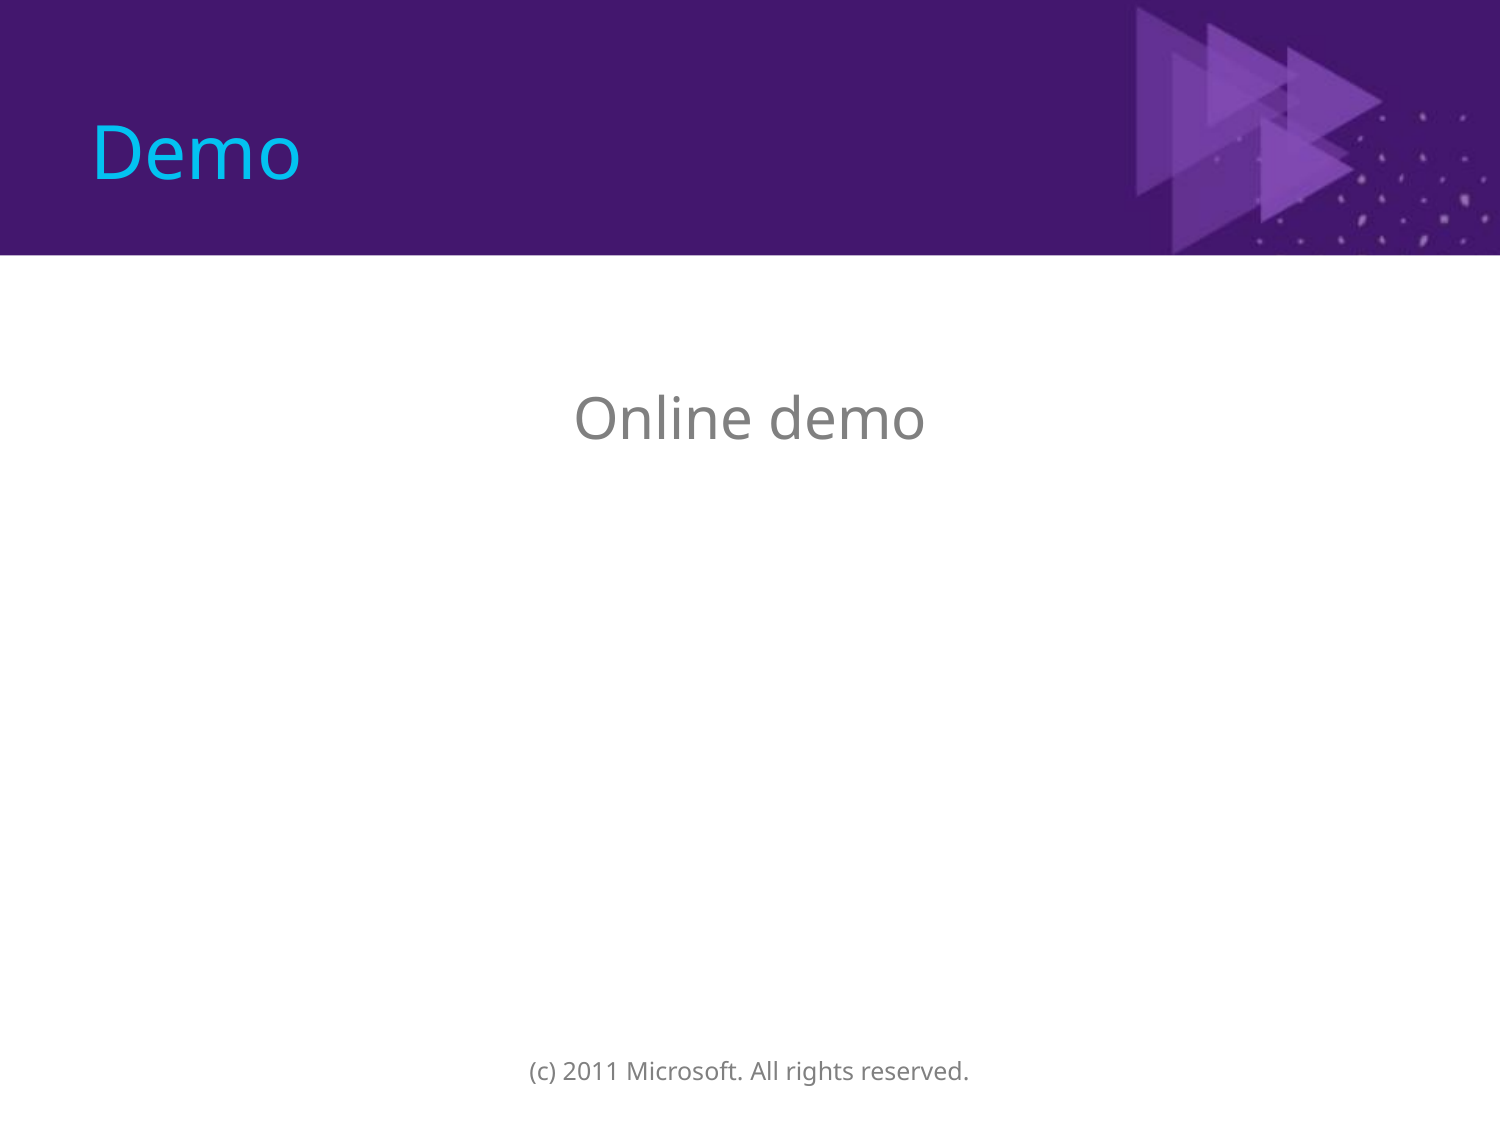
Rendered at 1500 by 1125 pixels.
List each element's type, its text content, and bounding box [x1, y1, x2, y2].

list Online demo [75, 373, 1425, 1012]
footer (c) 2011 Microsoft. All rights reserved. [512, 1042, 988, 1103]
picture [0, 0, 1500, 255]
title Demo [75, 56, 1425, 244]
